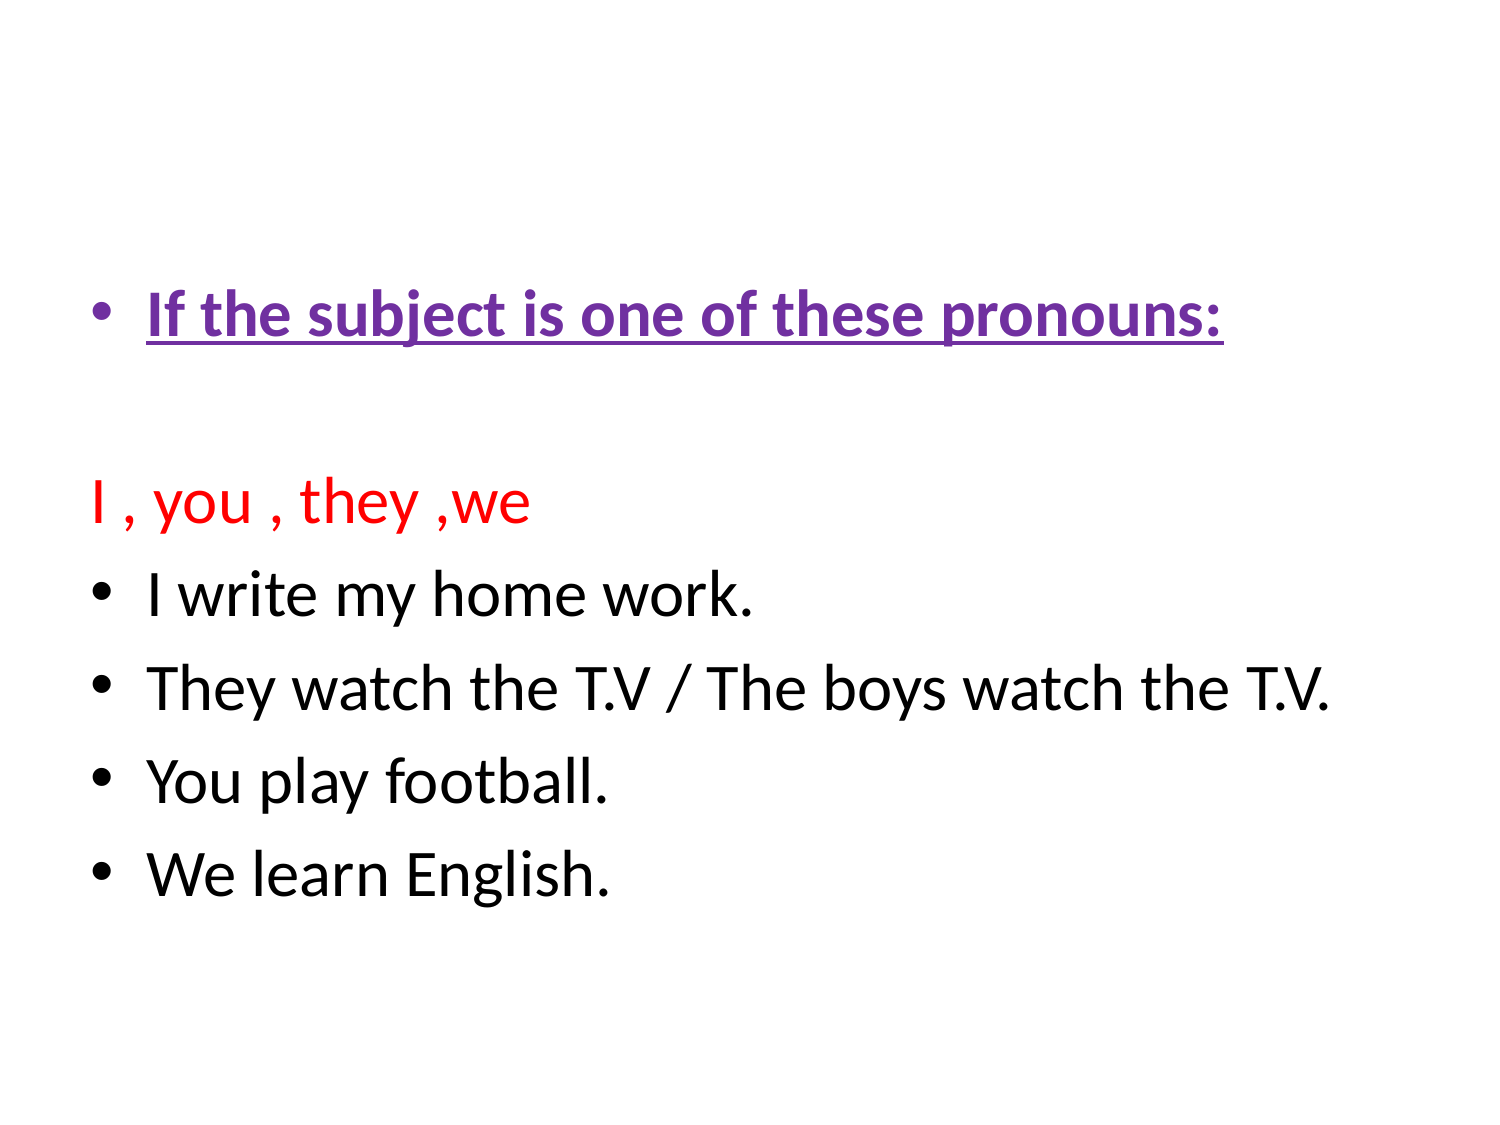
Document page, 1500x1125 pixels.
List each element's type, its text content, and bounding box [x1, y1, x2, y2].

list If the subject is one of these pronouns: I , you , they ,we I write my home work. They watch the T.V / The boys watch the T.V. You play football. We learn English. [75, 262, 1425, 1005]
